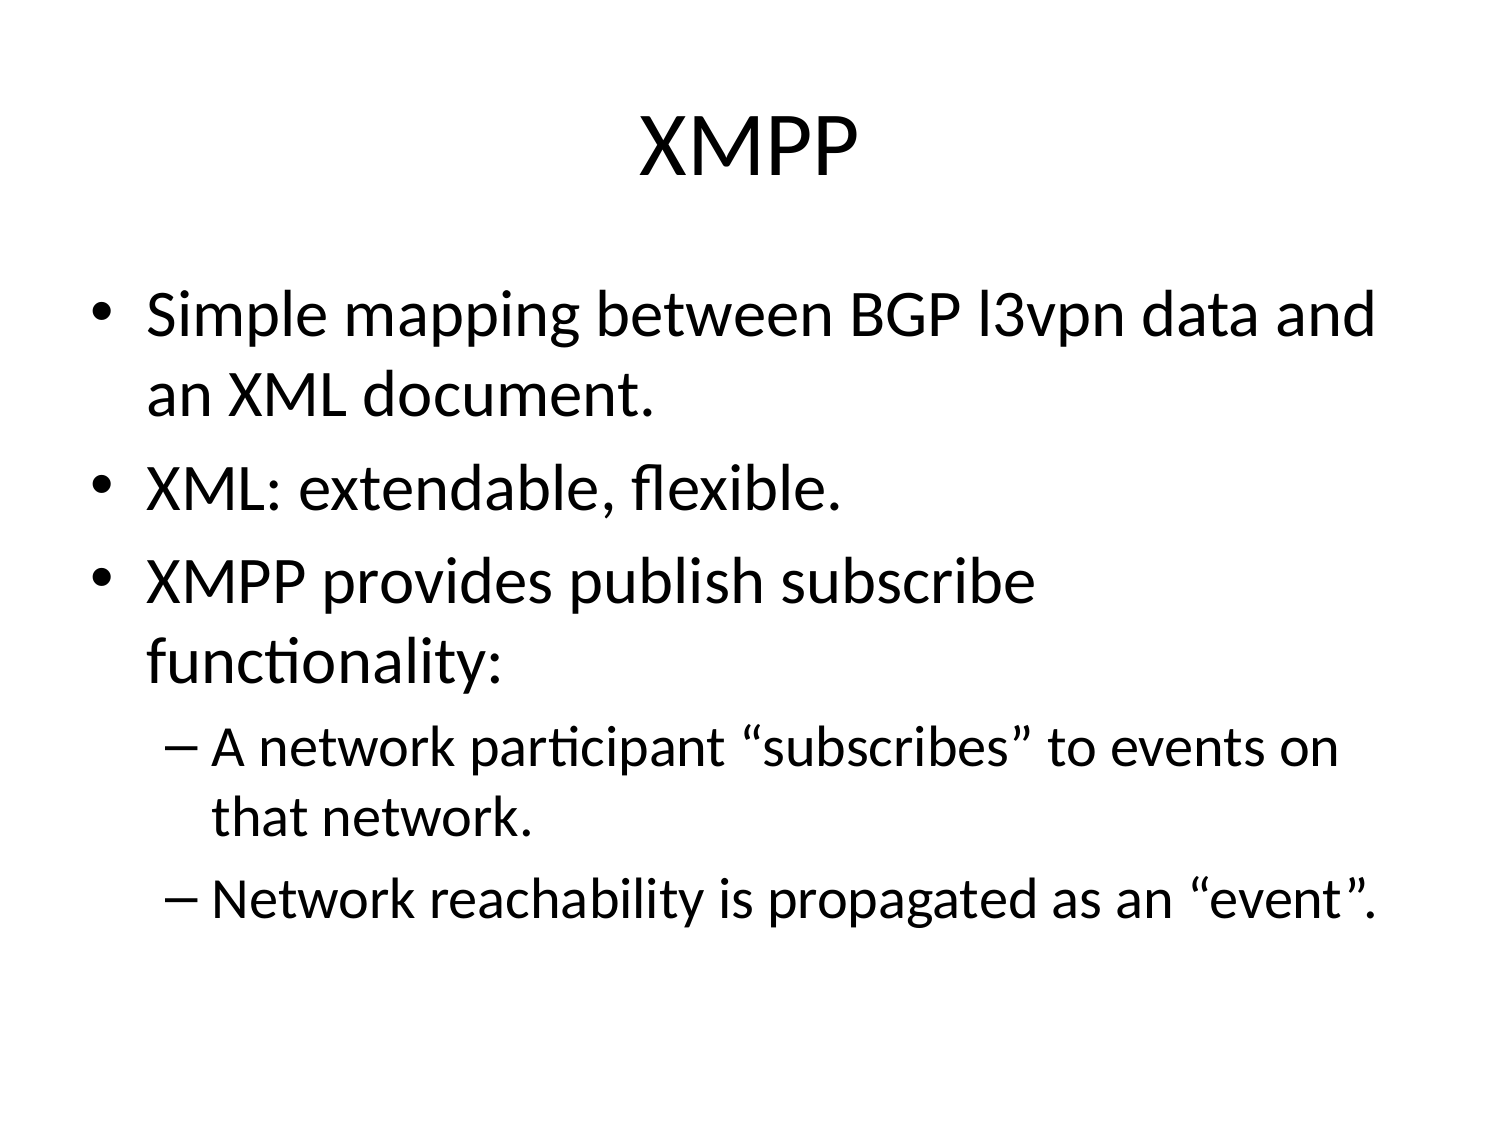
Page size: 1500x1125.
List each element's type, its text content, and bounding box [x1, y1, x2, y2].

list Simple mapping between BGP l3vpn data and an XML document. XML: extendable, flexible. XMPP provides publish subscribe functionality: A network participant “subscribes” to events on that network. Network reachability is propagated as an “event”. [75, 262, 1425, 1005]
title XMPP [75, 45, 1425, 233]
